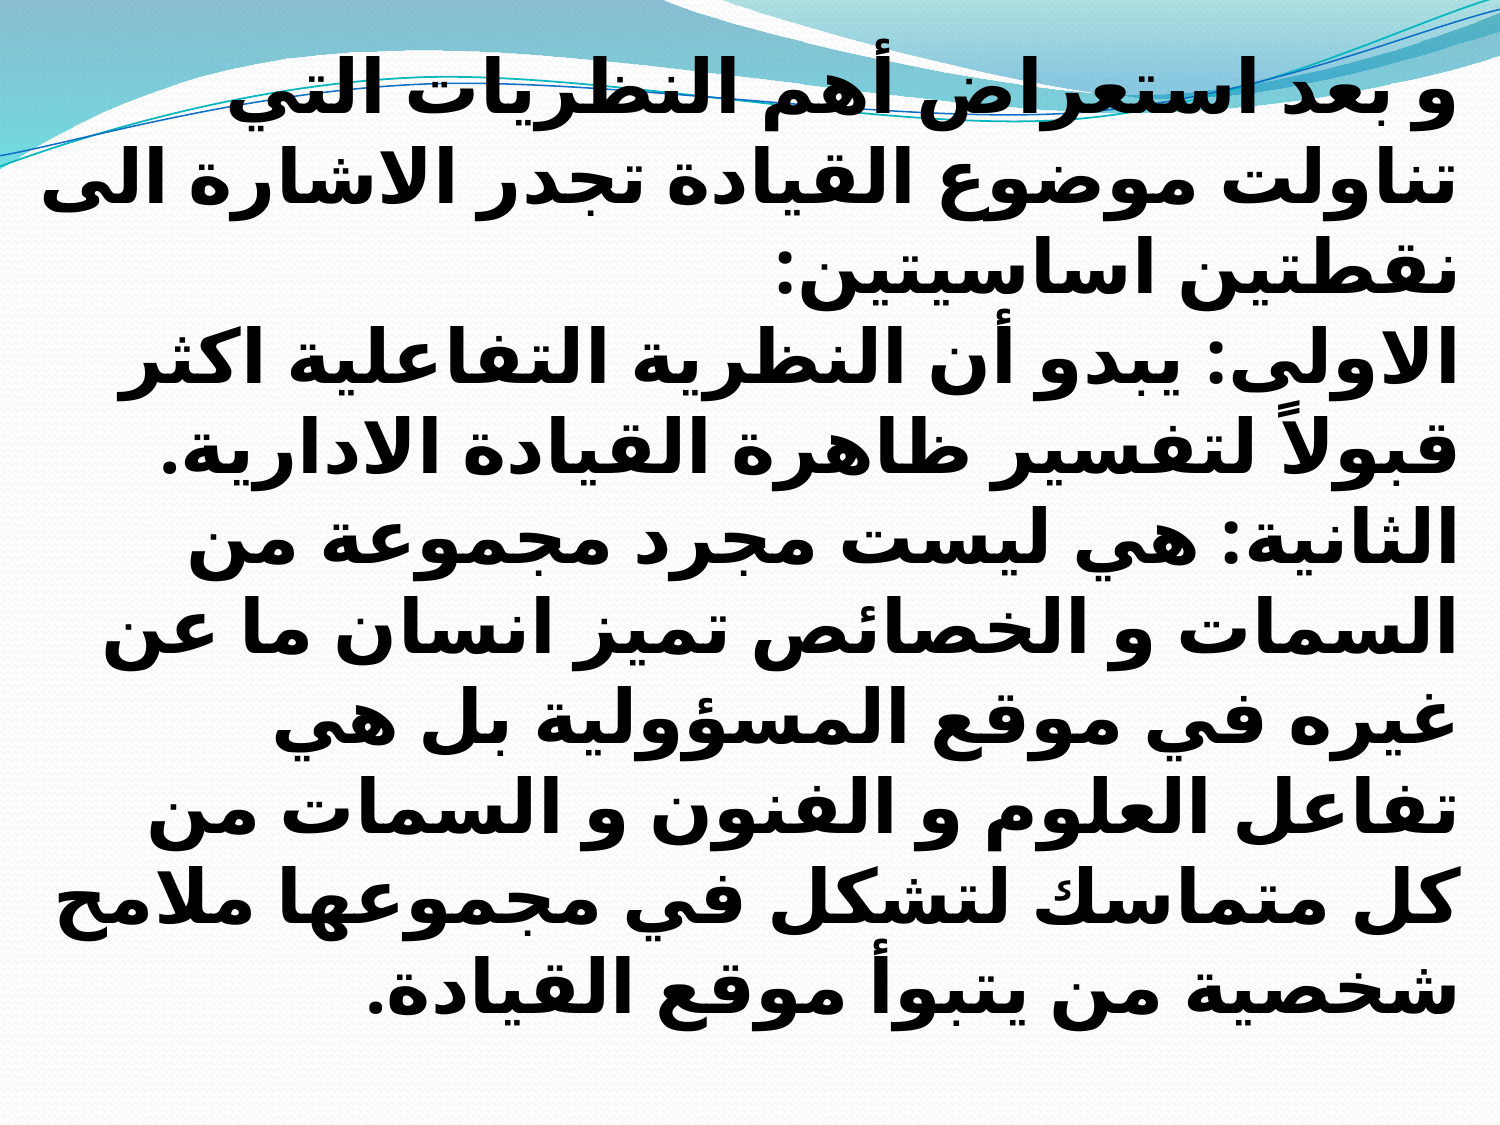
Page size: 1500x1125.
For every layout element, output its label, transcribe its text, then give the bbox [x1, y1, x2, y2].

text_box و بعد استعراض أهم النظريات التي تناولت موضوع القيادة تجدر الاشارة الى نقطتين اساسيتين: الاولى: يبدو أن النظرية التفاعلية اكثر قبولاً لتفسير ظاهرة القيادة الادارية. الثانية: هي ليست مجرد مجموعة من السمات و الخصائص تميز انسان ما عن غيره في موقع المسؤولية بل هي تفاعل العلوم و الفنون و السمات من كل متماسك لتشكل في مجموعها ملامح شخصية من يتبوأ موقع القيادة. [17, 30, 1477, 1036]
